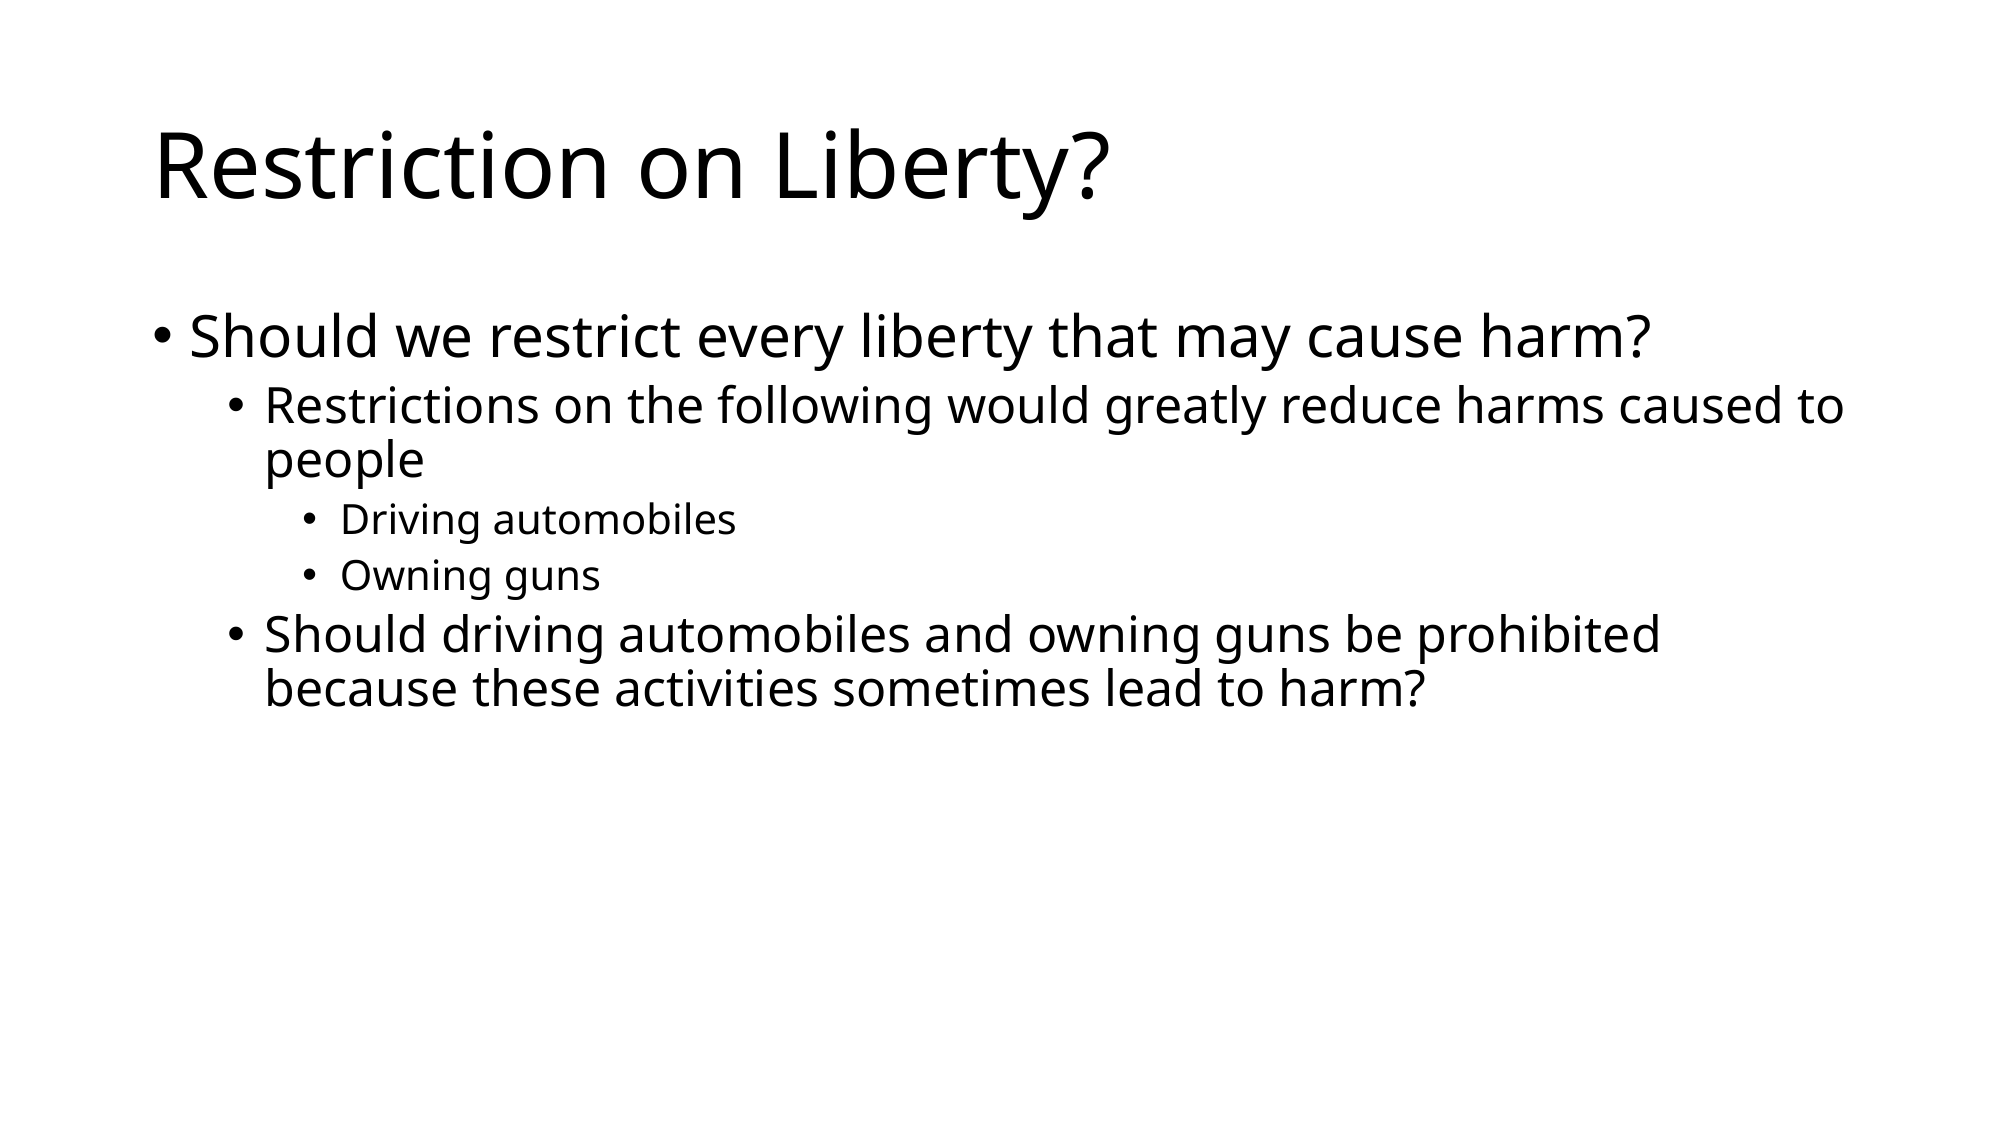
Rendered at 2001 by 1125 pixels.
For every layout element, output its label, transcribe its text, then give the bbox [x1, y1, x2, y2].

list Should we restrict every liberty that may cause harm? Restrictions on the following would greatly reduce harms caused to people Driving automobiles Owning guns Should driving automobiles and owning guns be prohibited because these activities sometimes lead to harm? [137, 299, 1863, 1014]
title Restriction on Liberty? [137, 59, 1863, 278]
